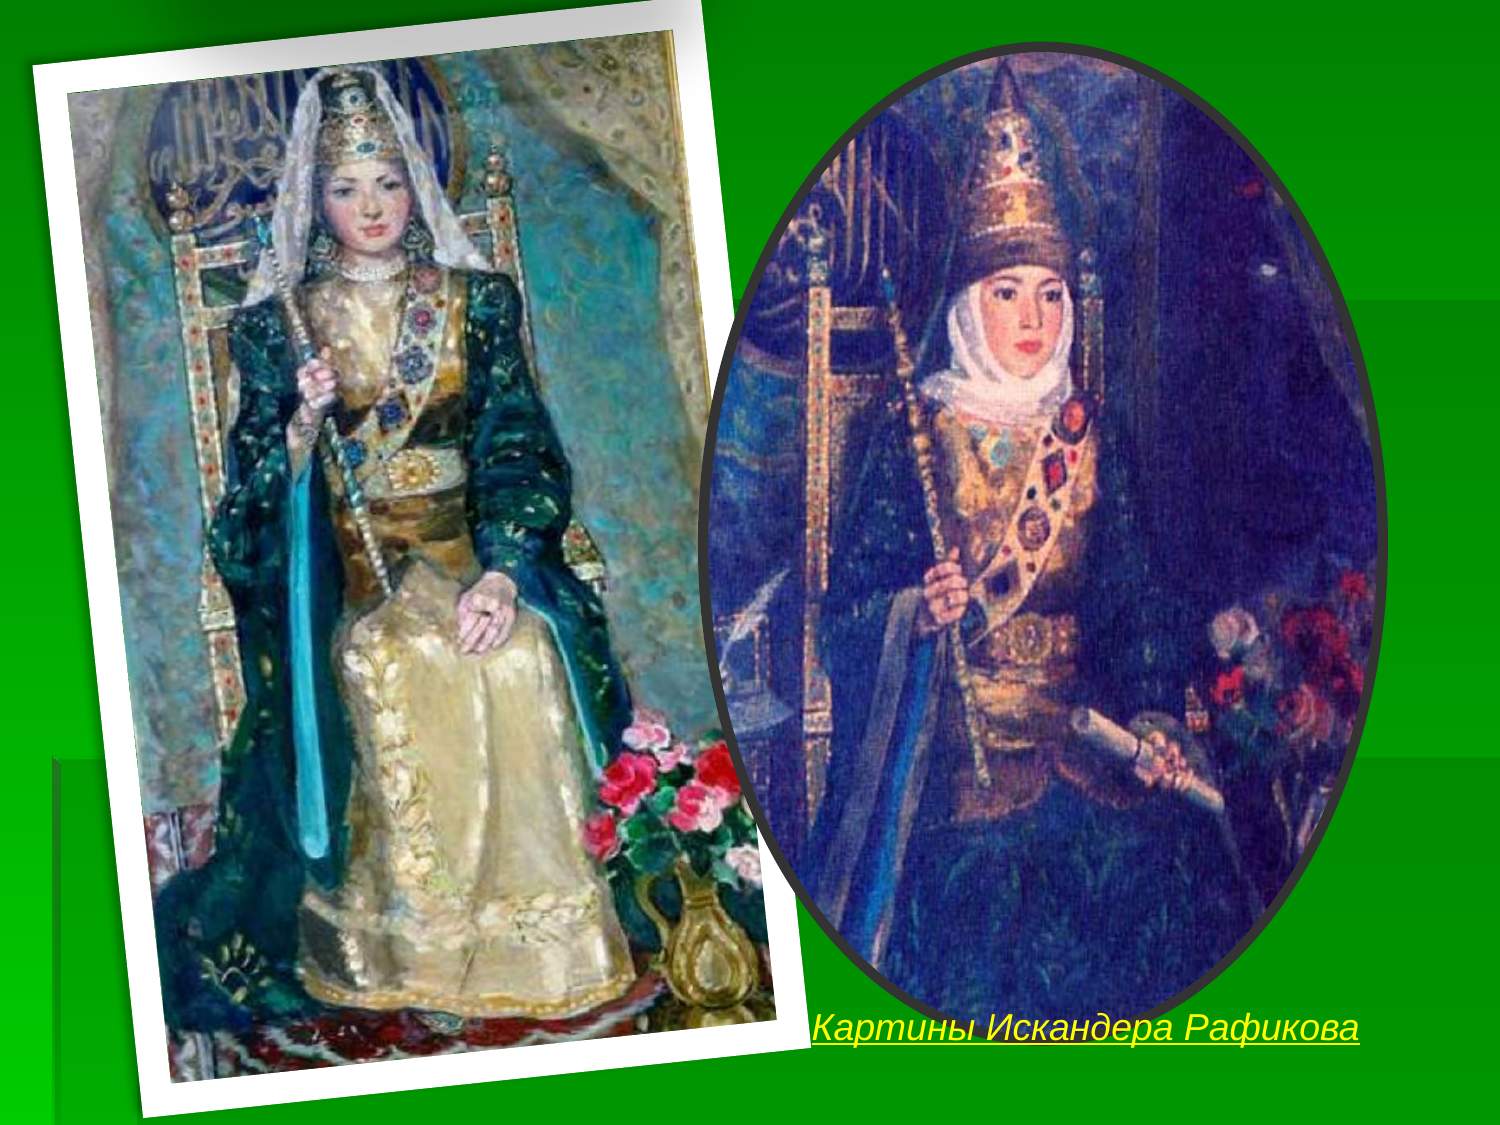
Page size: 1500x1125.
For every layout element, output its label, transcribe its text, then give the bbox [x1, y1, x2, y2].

picture [169, 1055, 434, 1083]
text_box Картины Искандера Рафикова [796, 996, 1454, 1056]
picture [702, 46, 1383, 1041]
picture [417, 31, 675, 58]
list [116, 58, 727, 1055]
picture [68, 89, 116, 546]
